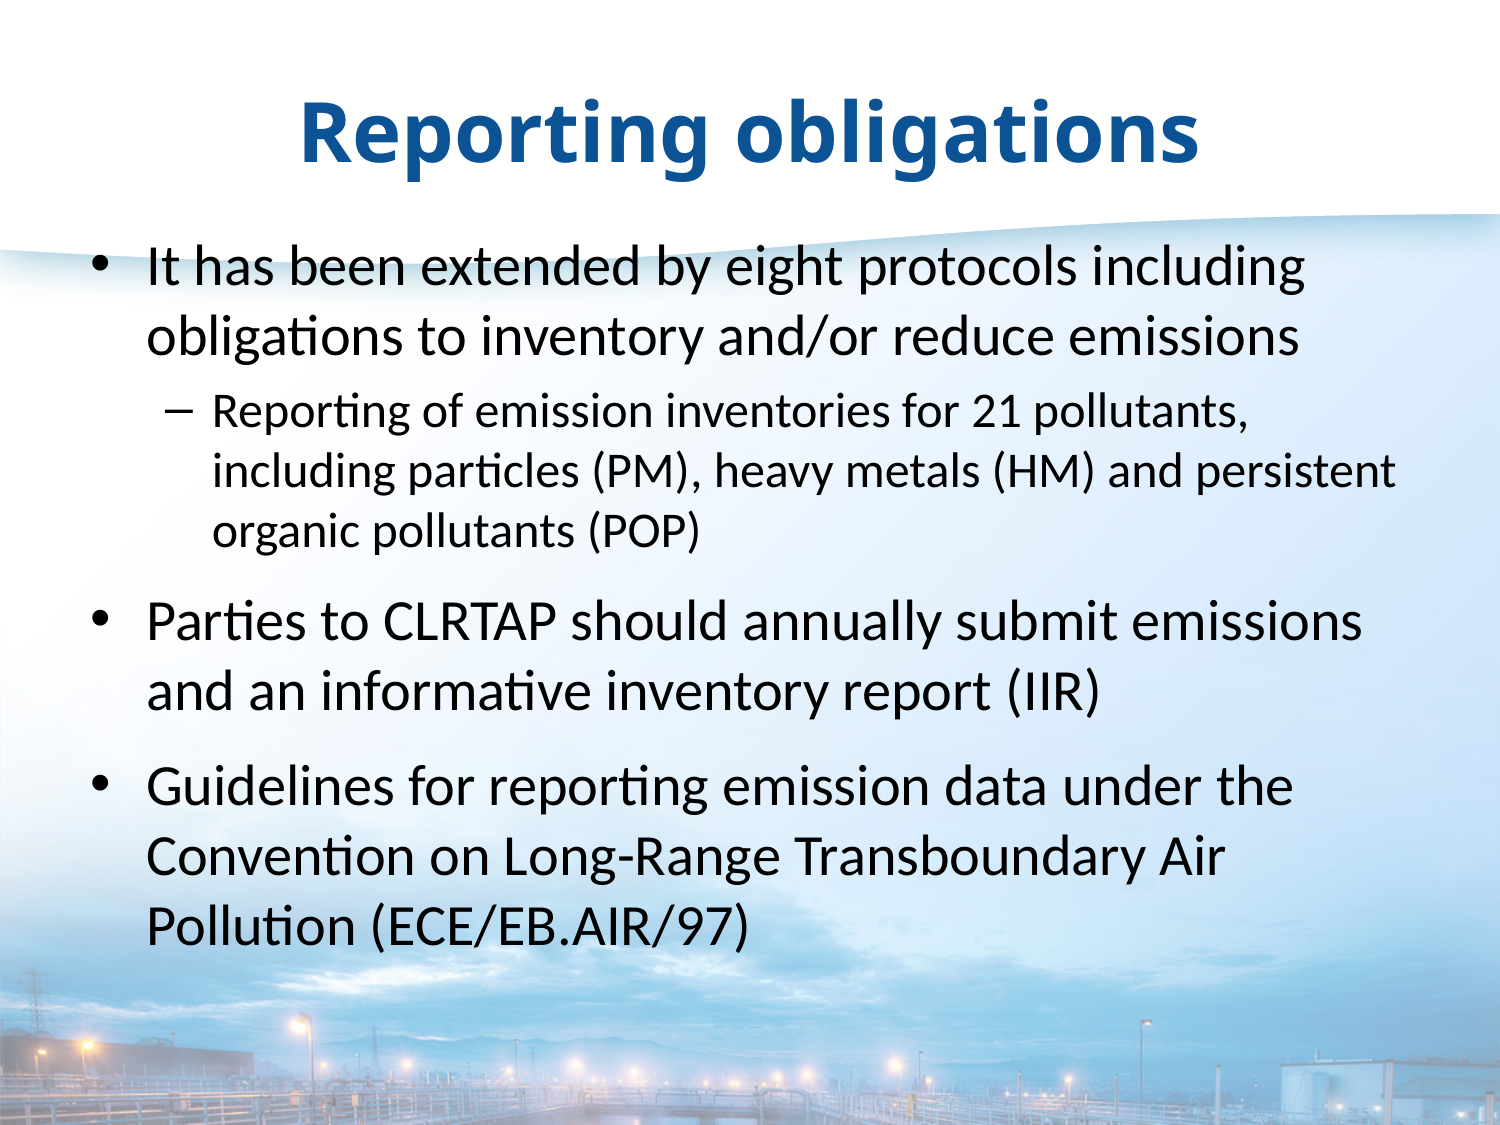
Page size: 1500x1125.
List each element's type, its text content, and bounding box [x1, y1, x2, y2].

title Reporting obligations [75, 45, 1425, 219]
picture [0, 215, 1500, 1125]
list It has been extended by eight protocols including obligations to inventory and/or reduce emissions Reporting of emission inventories for 21 pollutants, including particles (PM), heavy metals (HM) and persistent organic pollutants (POP) Parties to CLRTAP should annually submit emissions and an informative inventory report (IIR) Guidelines for reporting emission data under the Convention on Long-Range Transboundary Air Pollution (ECE/EB.AIR/97) [75, 219, 1425, 1047]
